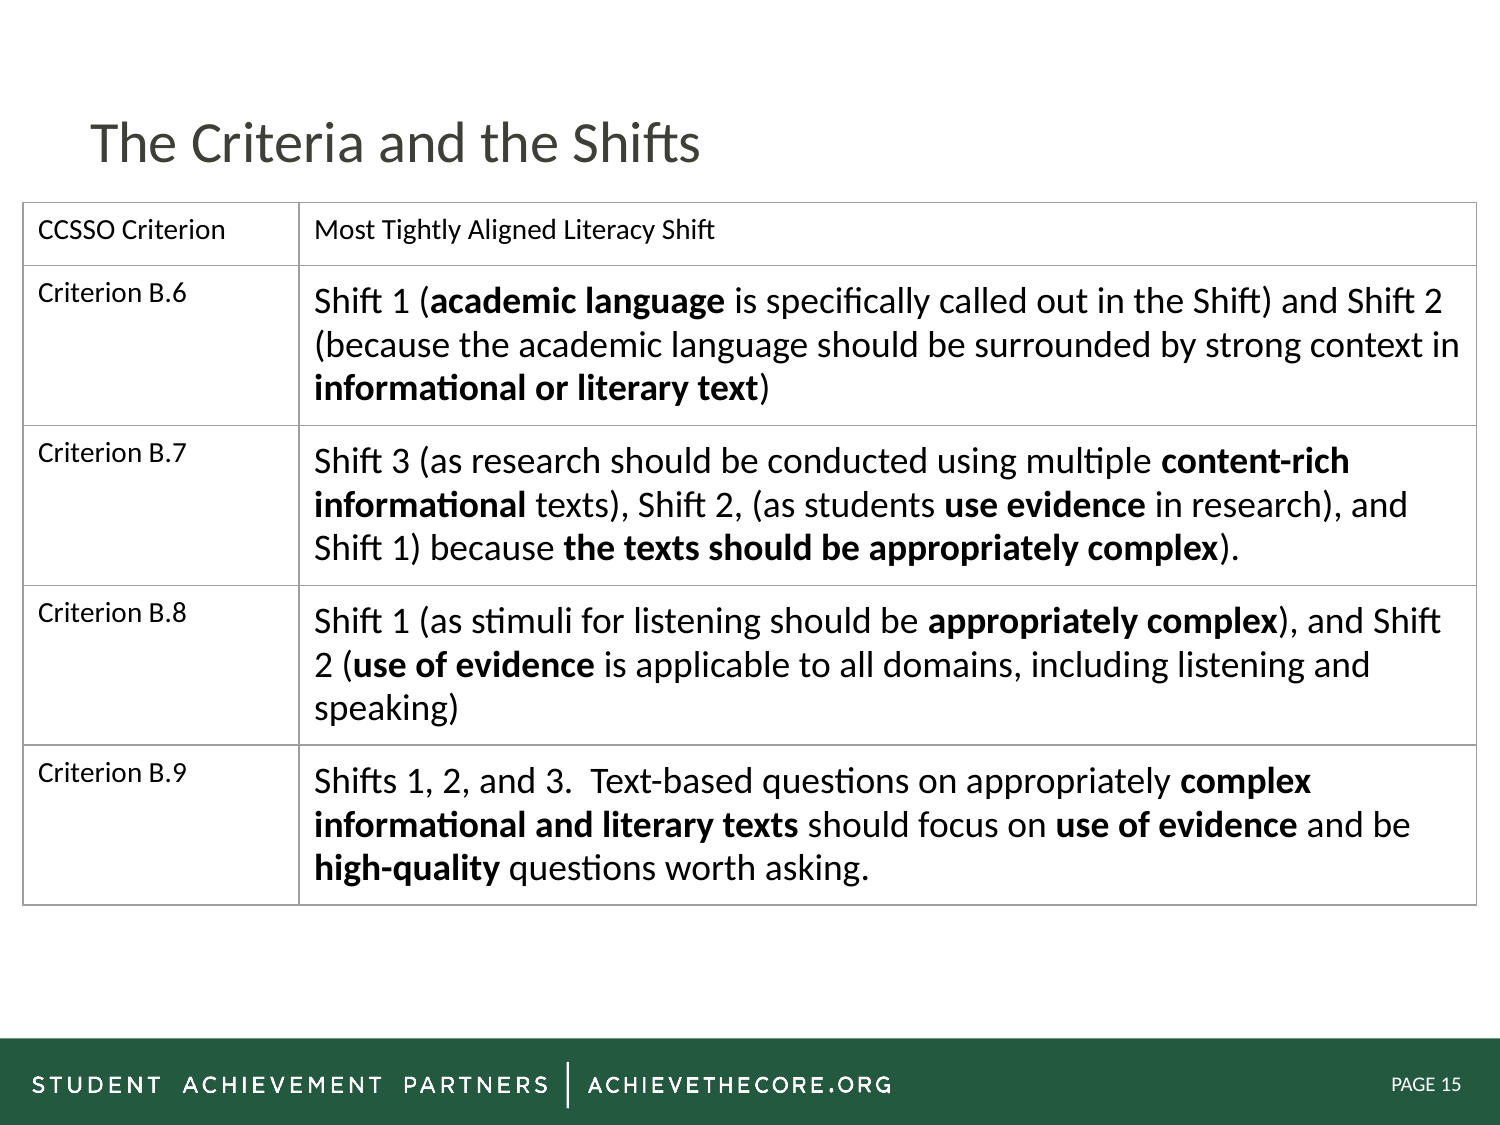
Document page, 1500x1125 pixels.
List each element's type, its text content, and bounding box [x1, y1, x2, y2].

picture [12, 1055, 911, 1112]
table_cell Shift 3 (as research should be conducted using multiple content-rich informational texts), Shift 2, (as students use evidence in research), and Shift 1) because the texts should be appropriately complex). [300, 426, 1476, 585]
table_header CCSSO Criterion [24, 203, 298, 265]
table_cell Shift 1 (as stimuli for listening should be appropriately complex), and Shift 2 (use of evidence is applicable to all domains, including listening and speaking) [300, 586, 1476, 744]
table_cell Criterion B.8 [24, 586, 298, 744]
title The Criteria and the Shifts [75, 45, 1425, 202]
table_cell Shifts 1, 2, and 3. Text-based questions on appropriately complex informational and literary texts should focus on use of evidence and be high-quality questions worth asking. [300, 746, 1476, 904]
table_cell Criterion B.6 [24, 266, 298, 425]
table_header Most Tightly Aligned Literacy Shift [300, 203, 1476, 265]
table_cell Shift 1 (academic language is specifically called out in the Shift) and Shift 2 (because the academic language should be surrounded by strong context in informational or literary text) [300, 266, 1476, 425]
table_cell Criterion B.9 [24, 746, 298, 904]
table_cell Criterion B.7 [24, 426, 298, 585]
